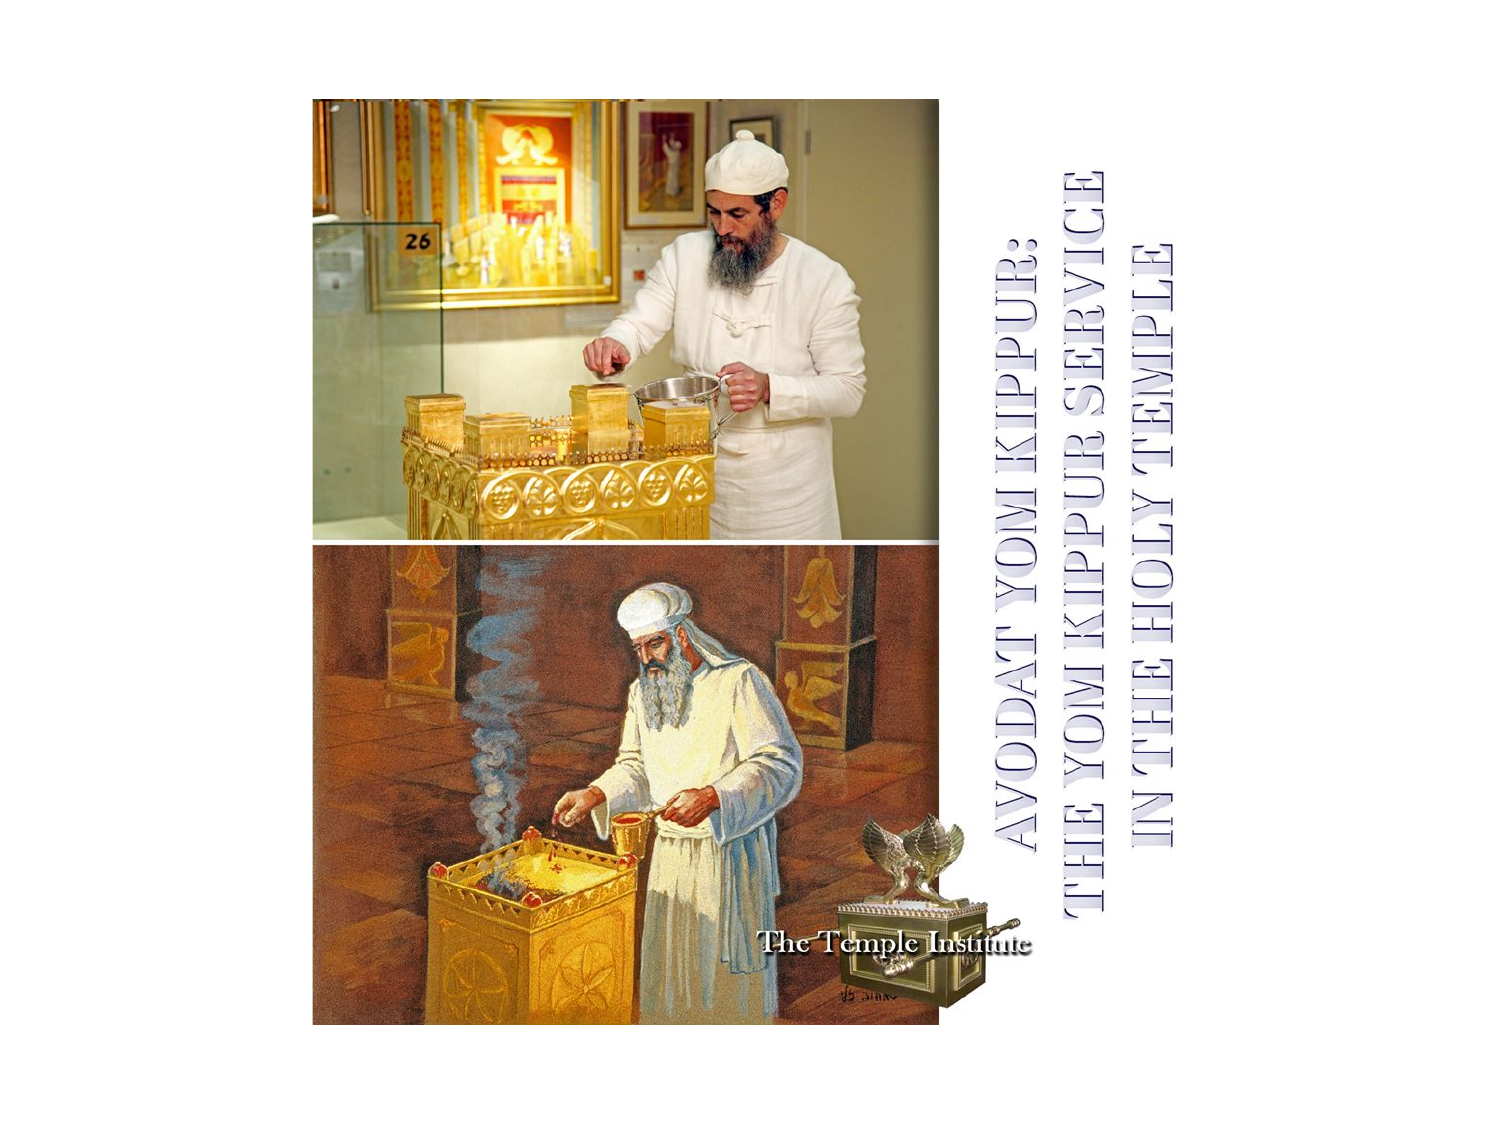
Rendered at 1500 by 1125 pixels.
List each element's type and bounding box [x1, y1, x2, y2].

picture [312, 99, 1188, 1026]
